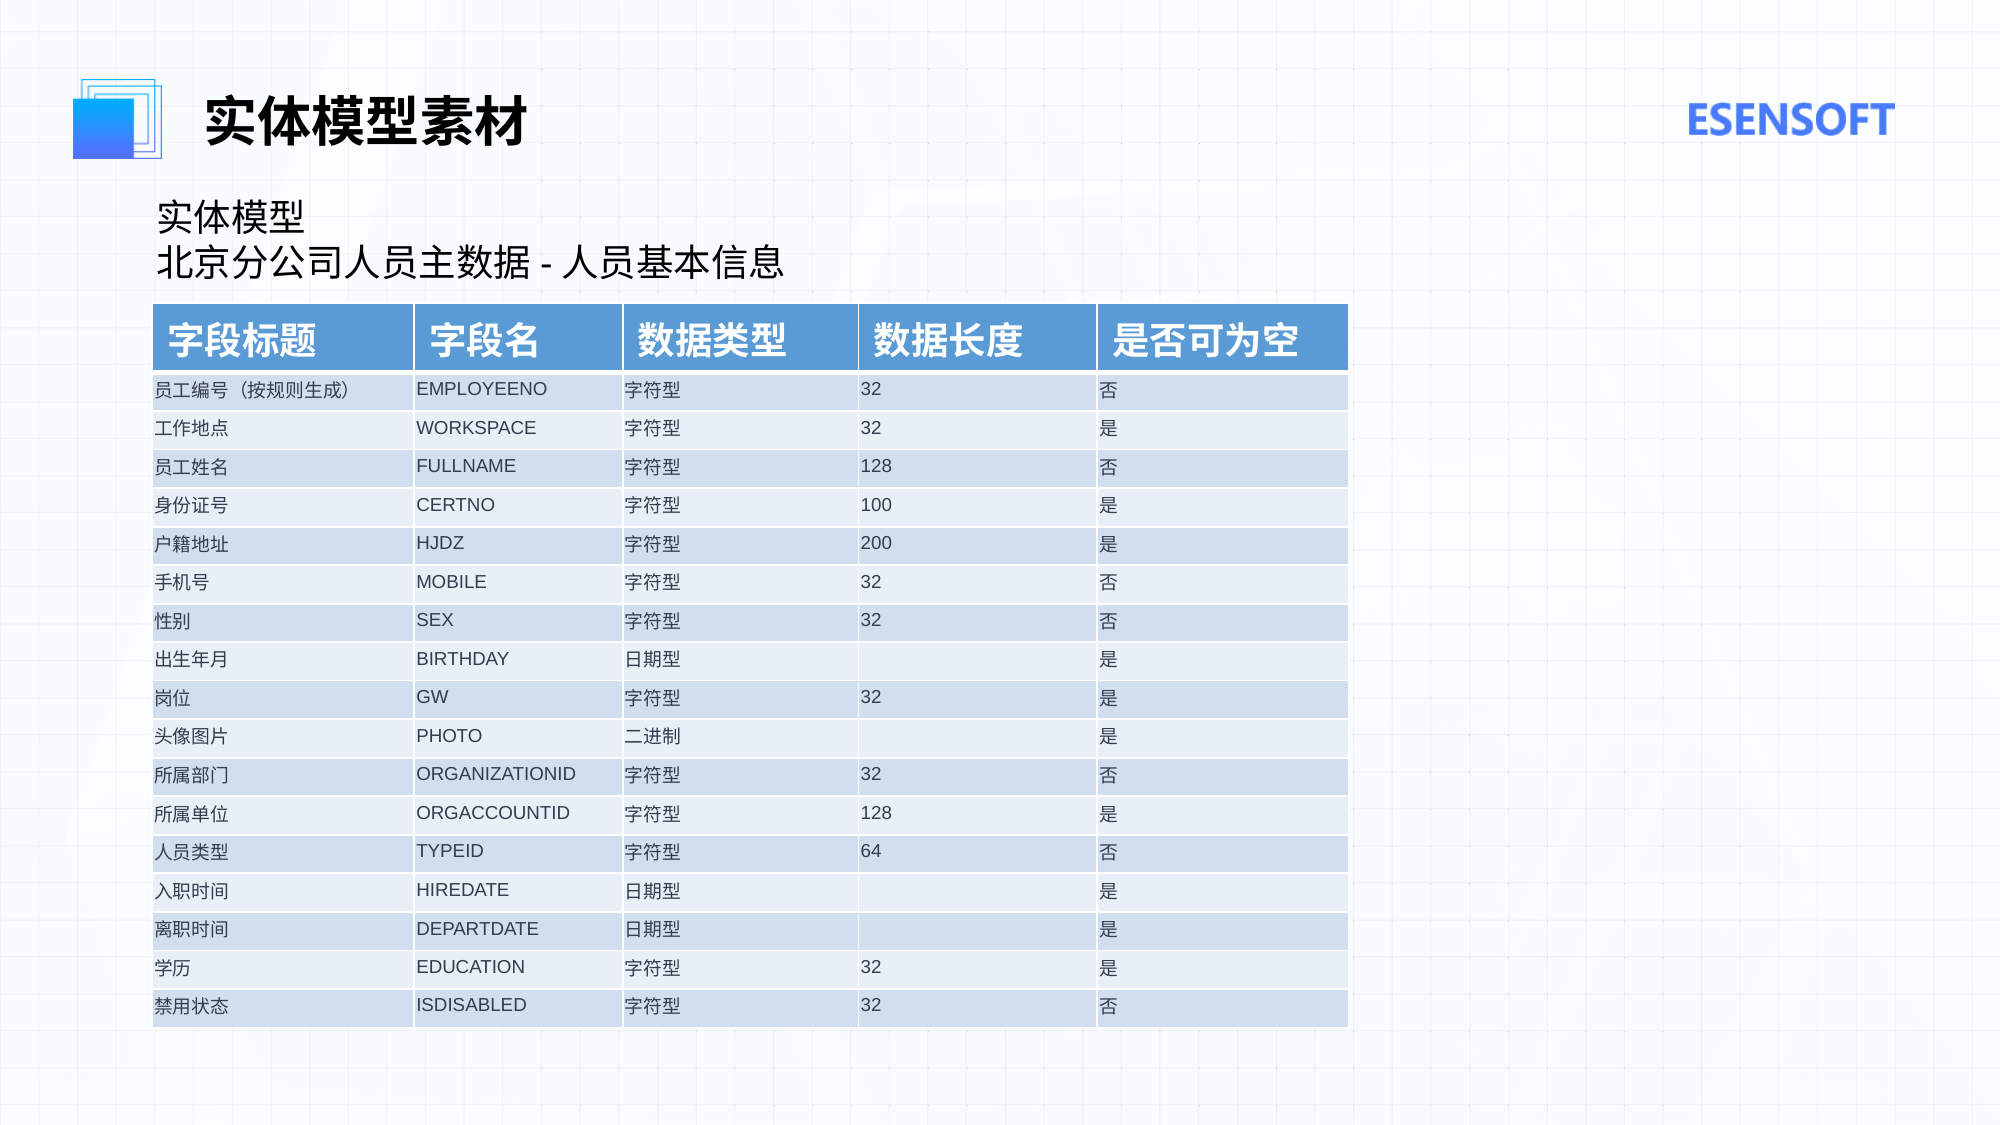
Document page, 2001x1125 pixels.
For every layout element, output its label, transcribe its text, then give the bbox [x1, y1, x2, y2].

table_cell 是 [1098, 412, 1348, 449]
table_cell 100 [859, 489, 1096, 526]
table_header 数据类型 [624, 304, 858, 370]
table_cell BIRTHDAY [415, 643, 622, 680]
table_cell 32 [859, 605, 1096, 641]
table_cell 字符型 [624, 990, 858, 1027]
table_cell 日期型 [624, 874, 858, 911]
table_cell 否 [1098, 836, 1348, 872]
table_cell HJDZ [415, 528, 622, 564]
table_cell 是 [1098, 913, 1348, 950]
table_cell 日期型 [624, 913, 858, 950]
table_cell 32 [859, 412, 1096, 449]
table_cell 日期型 [624, 643, 858, 680]
table_cell 学历 [153, 951, 413, 988]
table_cell 员工姓名 [153, 450, 413, 487]
table_cell 字符型 [624, 797, 858, 834]
table_cell [859, 874, 1096, 911]
table_cell 是 [1098, 681, 1348, 718]
table_cell 否 [1098, 990, 1348, 1027]
table_cell EDUCATION [415, 951, 622, 988]
table_cell 人员类型 [153, 836, 413, 872]
table_cell MOBILE [415, 566, 622, 603]
table_cell 字符型 [624, 566, 858, 603]
table_cell 128 [859, 450, 1096, 487]
table_cell 手机号 [153, 566, 413, 603]
table_cell 出生年月 [153, 643, 413, 680]
table_cell 户籍地址 [153, 528, 413, 564]
table_cell 是 [1098, 489, 1348, 526]
table_cell 是 [1098, 643, 1348, 680]
table_header 字段名 [415, 351, 622, 370]
table_cell 岗位 [153, 681, 413, 718]
table_cell 200 [859, 528, 1096, 564]
table_cell ORGACCOUNTID [415, 797, 622, 834]
table_cell 是 [1098, 874, 1348, 911]
table_cell 字符型 [624, 450, 858, 487]
table_cell 是 [1098, 528, 1348, 564]
table_cell CERTNO [415, 489, 622, 526]
table_cell 工作地点 [153, 412, 413, 449]
table_cell 所属部门 [153, 759, 413, 795]
table_cell GW [415, 681, 622, 718]
text_box 实体模型 北京分公司人员主数据-人员基本信息 [141, 186, 854, 351]
table_header 是否可为空 [1098, 304, 1348, 370]
picture [0, 0, 2000, 1125]
table_cell 字符型 [624, 412, 858, 449]
table_cell 否 [1098, 605, 1348, 641]
table_cell 所属单位 [153, 797, 413, 834]
text_box 实体模型素材 [188, 79, 1511, 160]
table_cell 字符型 [624, 836, 858, 872]
table_cell 头像图片 [153, 720, 413, 757]
table_cell 32 [859, 759, 1096, 795]
table_cell 128 [859, 797, 1096, 834]
table_cell ISDISABLED [415, 990, 622, 1027]
table_cell EMPLOYEENO [415, 375, 622, 410]
table_cell 性别 [153, 605, 413, 641]
table_header 数据长度 [859, 304, 1096, 370]
table_cell 是 [1098, 720, 1348, 757]
table_cell 32 [859, 951, 1096, 988]
table_cell 否 [1098, 759, 1348, 795]
table_cell 字符型 [624, 605, 858, 641]
table_cell [859, 720, 1096, 757]
table_cell 否 [1098, 375, 1348, 410]
table_cell DEPARTDATE [415, 913, 622, 950]
table_cell WORKSPACE [415, 412, 622, 449]
table_cell 字符型 [624, 528, 858, 564]
table_cell ORGANIZATIONID [415, 759, 622, 795]
table_cell 32 [859, 681, 1096, 718]
table_cell HIREDATE [415, 874, 622, 911]
table_cell 字符型 [624, 681, 858, 718]
table_cell 禁用状态 [153, 990, 413, 1027]
table_cell 是 [1098, 797, 1348, 834]
table_cell 字符型 [624, 375, 858, 410]
table_cell 身份证号 [153, 489, 413, 526]
table_cell 否 [1098, 450, 1348, 487]
table_cell 二进制 [624, 720, 858, 757]
table_cell 64 [859, 836, 1096, 872]
table_cell 字符型 [624, 489, 858, 526]
table_cell 入职时间 [153, 874, 413, 911]
table_cell 32 [859, 990, 1096, 1027]
table_cell [859, 913, 1096, 950]
table_cell FULLNAME [415, 450, 622, 487]
table_cell 32 [859, 566, 1096, 603]
table_cell 员工编号（按规则生成） [153, 375, 413, 410]
table_header 字段标题 [153, 351, 413, 370]
table_cell 字符型 [624, 951, 858, 988]
table_cell 是 [1098, 951, 1348, 988]
table_cell [859, 643, 1096, 680]
table_cell 字符型 [624, 759, 858, 795]
table_cell 32 [859, 375, 1096, 410]
table_cell SEX [415, 605, 622, 641]
table_cell 否 [1098, 566, 1348, 603]
table_cell PHOTO [415, 720, 622, 757]
table_cell TYPEID [415, 836, 622, 872]
table_cell 离职时间 [153, 913, 413, 950]
